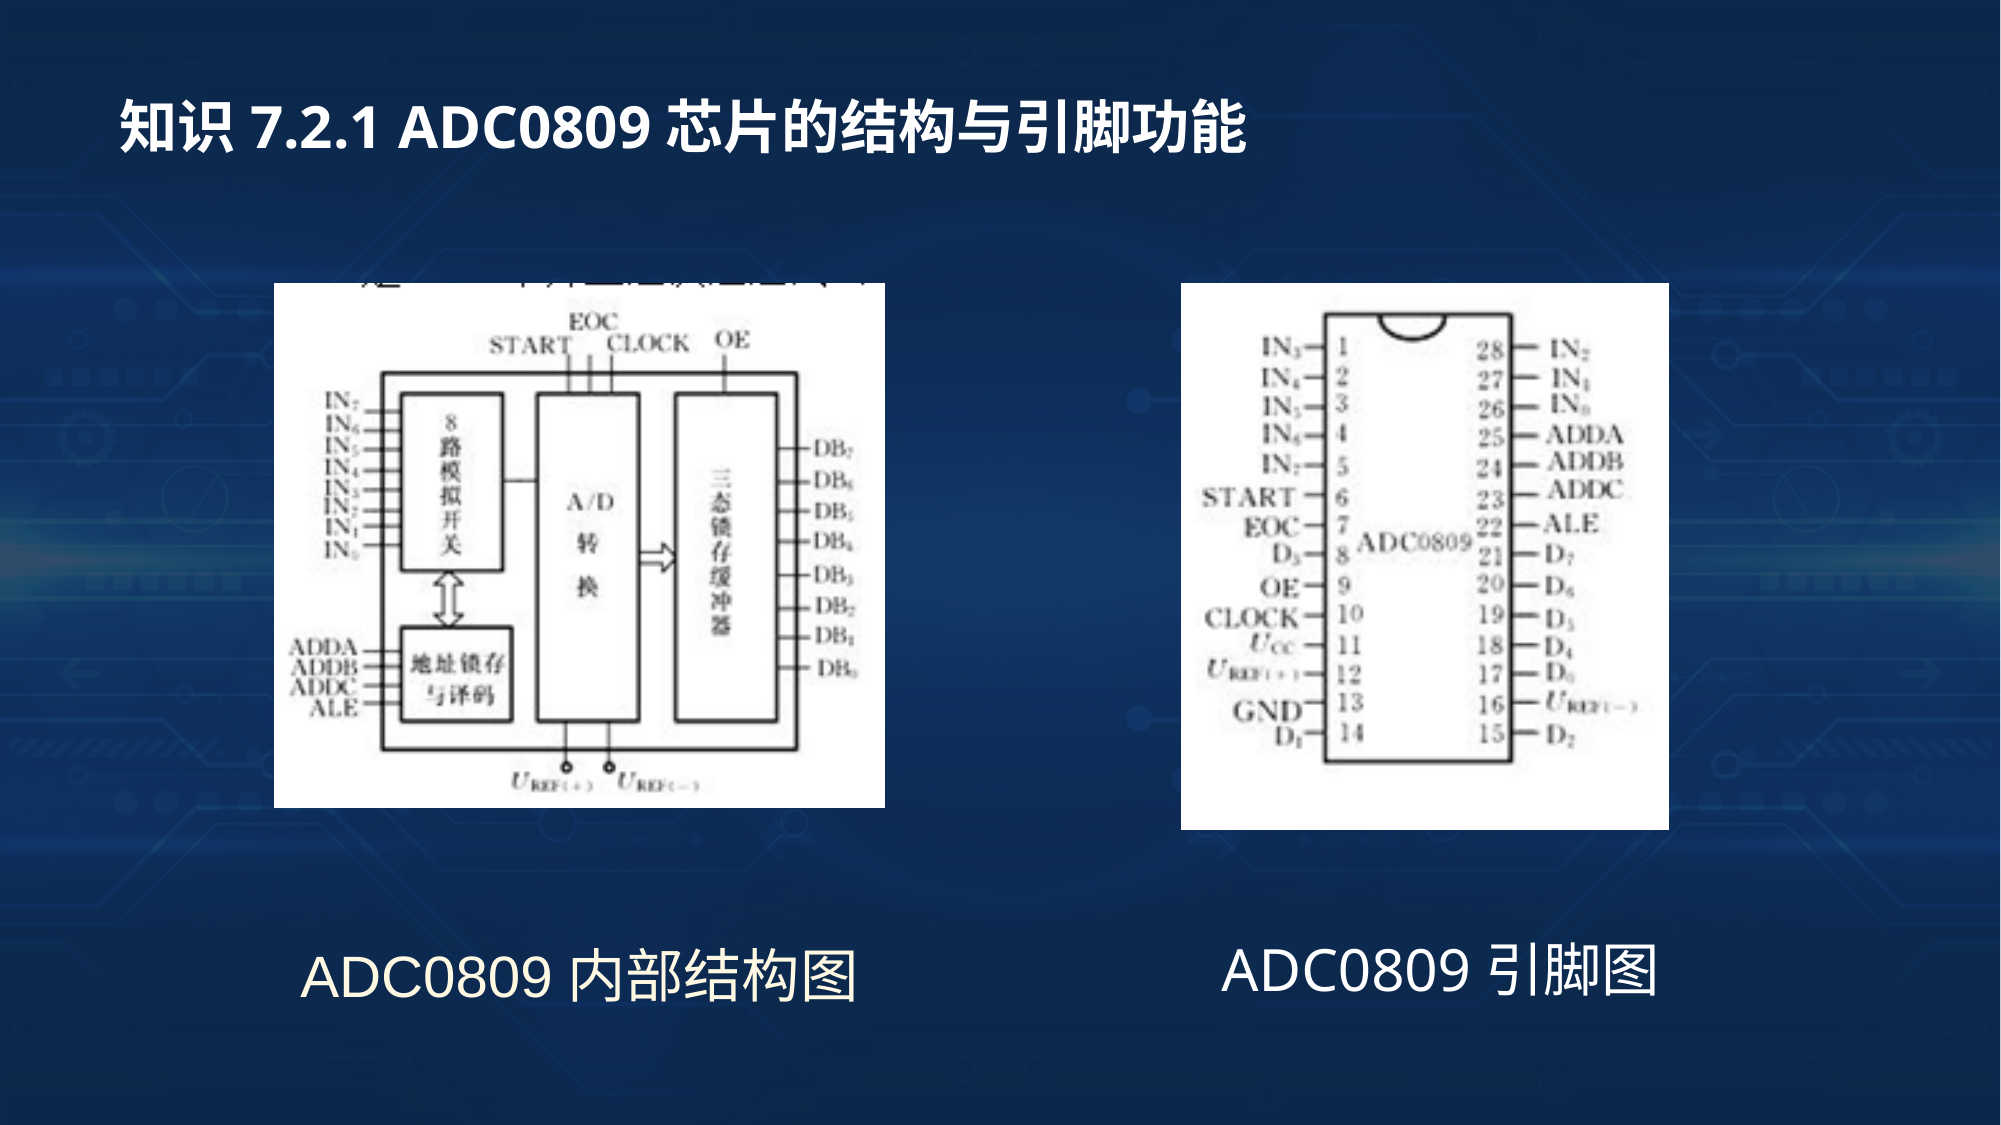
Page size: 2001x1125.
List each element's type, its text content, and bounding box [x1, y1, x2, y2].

text_box ADC0809引脚图 [1206, 926, 1675, 1011]
text_box 知识7.2.1 ADC0809芯片的结构与引脚功能 [104, 83, 1488, 168]
picture [1180, 283, 1670, 830]
picture [273, 283, 886, 809]
text_box ADC0809内部结构图 [285, 932, 874, 1017]
